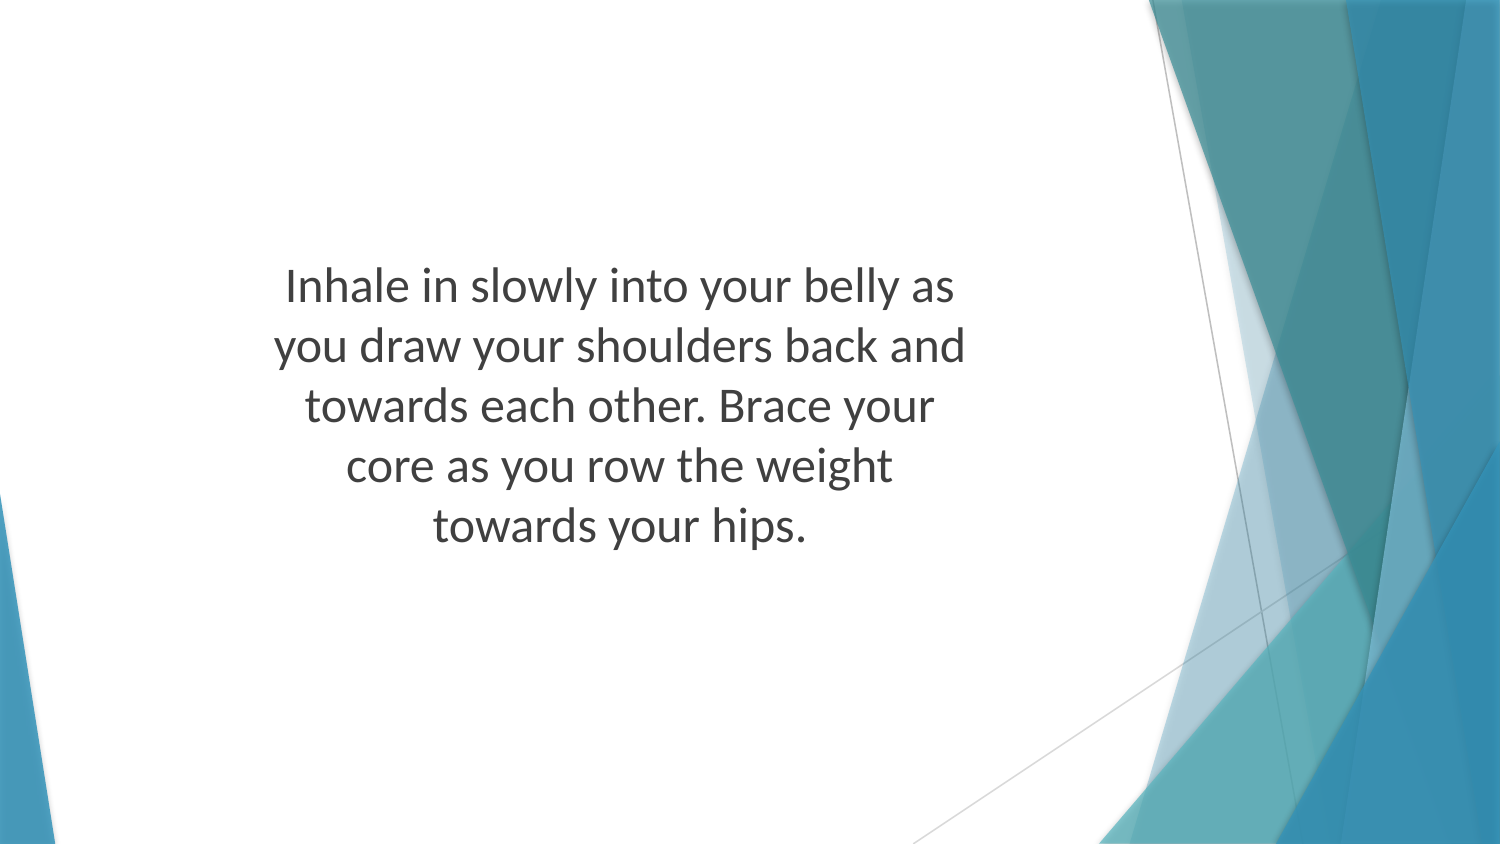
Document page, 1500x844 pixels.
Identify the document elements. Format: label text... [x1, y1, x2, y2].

list Inhale in slowly into your belly as you draw your shoulders back and towards each other. Brace your core as you row the weight towards your hips. [253, 244, 987, 635]
